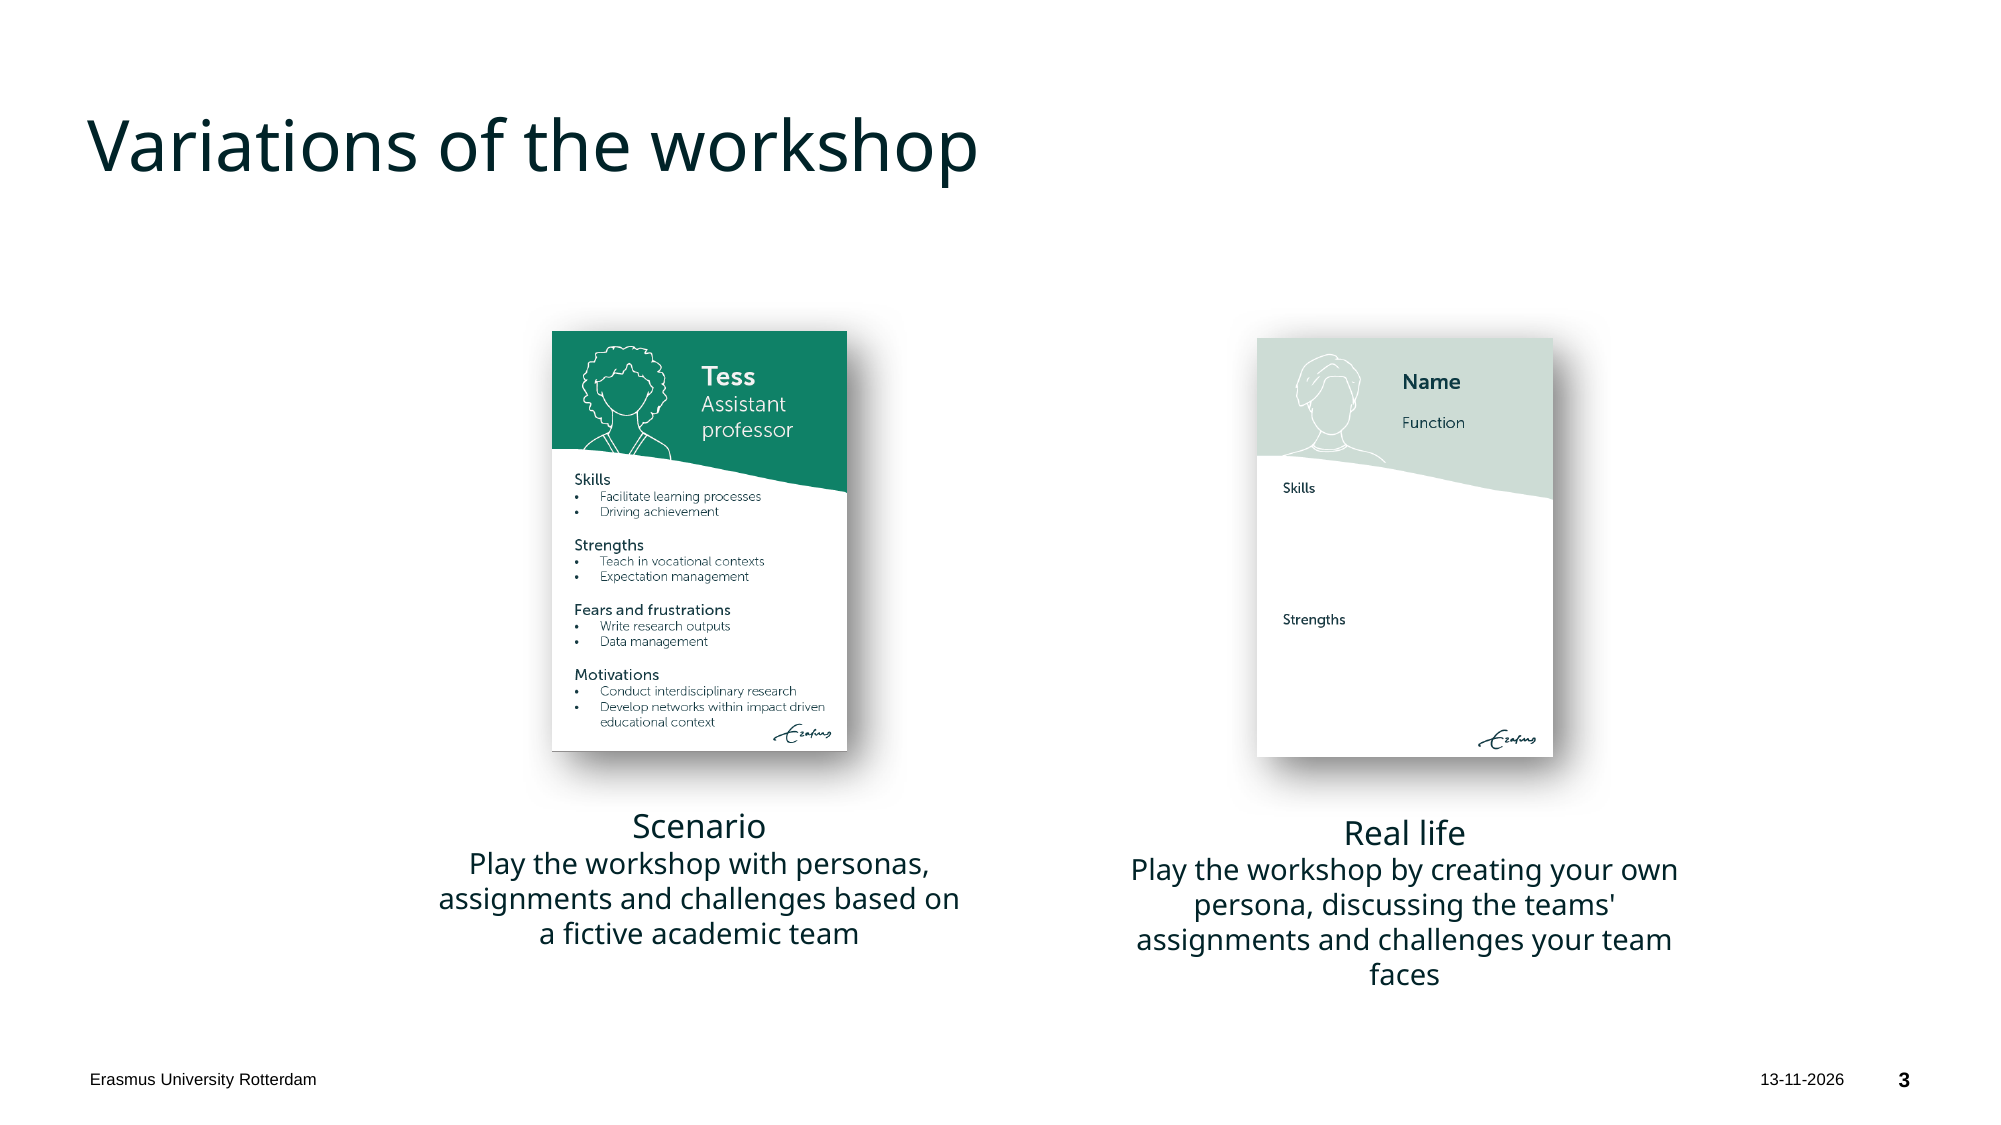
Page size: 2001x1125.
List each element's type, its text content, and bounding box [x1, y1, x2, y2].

footer Erasmus University Rotterdam [89, 1068, 1708, 1090]
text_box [1101, 338, 1708, 1007]
slide_number 3 [1866, 1068, 1911, 1090]
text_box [415, 331, 984, 960]
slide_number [1730, 1068, 1845, 1090]
title Variations of the workshop [87, 118, 1282, 235]
